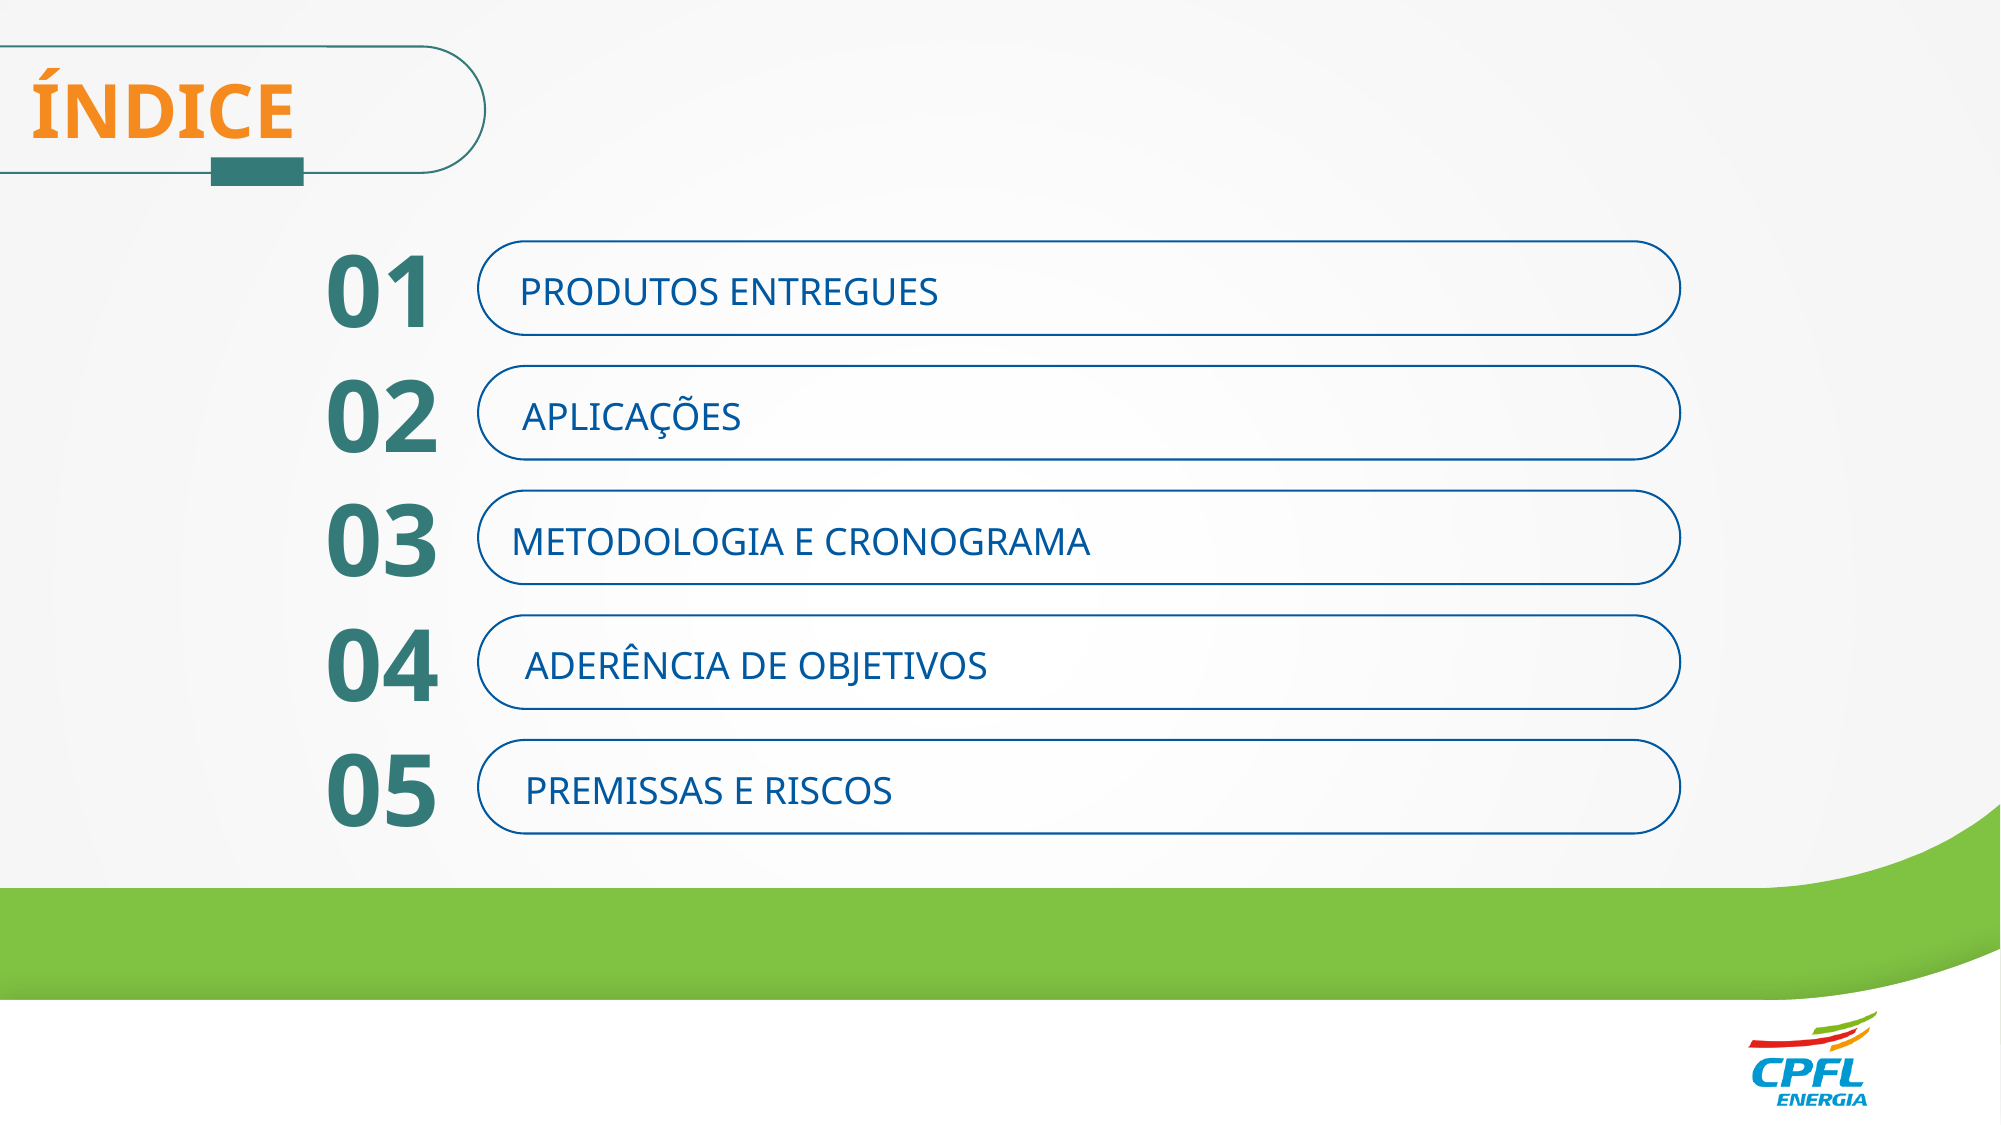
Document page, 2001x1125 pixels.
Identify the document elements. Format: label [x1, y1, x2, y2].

text_box [949, 240, 1682, 336]
text_box [303, 344, 754, 469]
text_box [303, 593, 1004, 731]
text_box [6, 56, 323, 186]
picture [1782, 1096, 1790, 1106]
text_box [1004, 614, 1682, 710]
picture [1748, 1011, 1877, 1106]
text_box [303, 219, 949, 357]
text_box [303, 718, 909, 855]
text_box [303, 469, 1092, 606]
text_box [1092, 489, 1682, 586]
text_box [909, 738, 1682, 835]
text_box [0, 45, 487, 174]
text_box [754, 364, 1682, 461]
picture [0, 0, 2001, 888]
